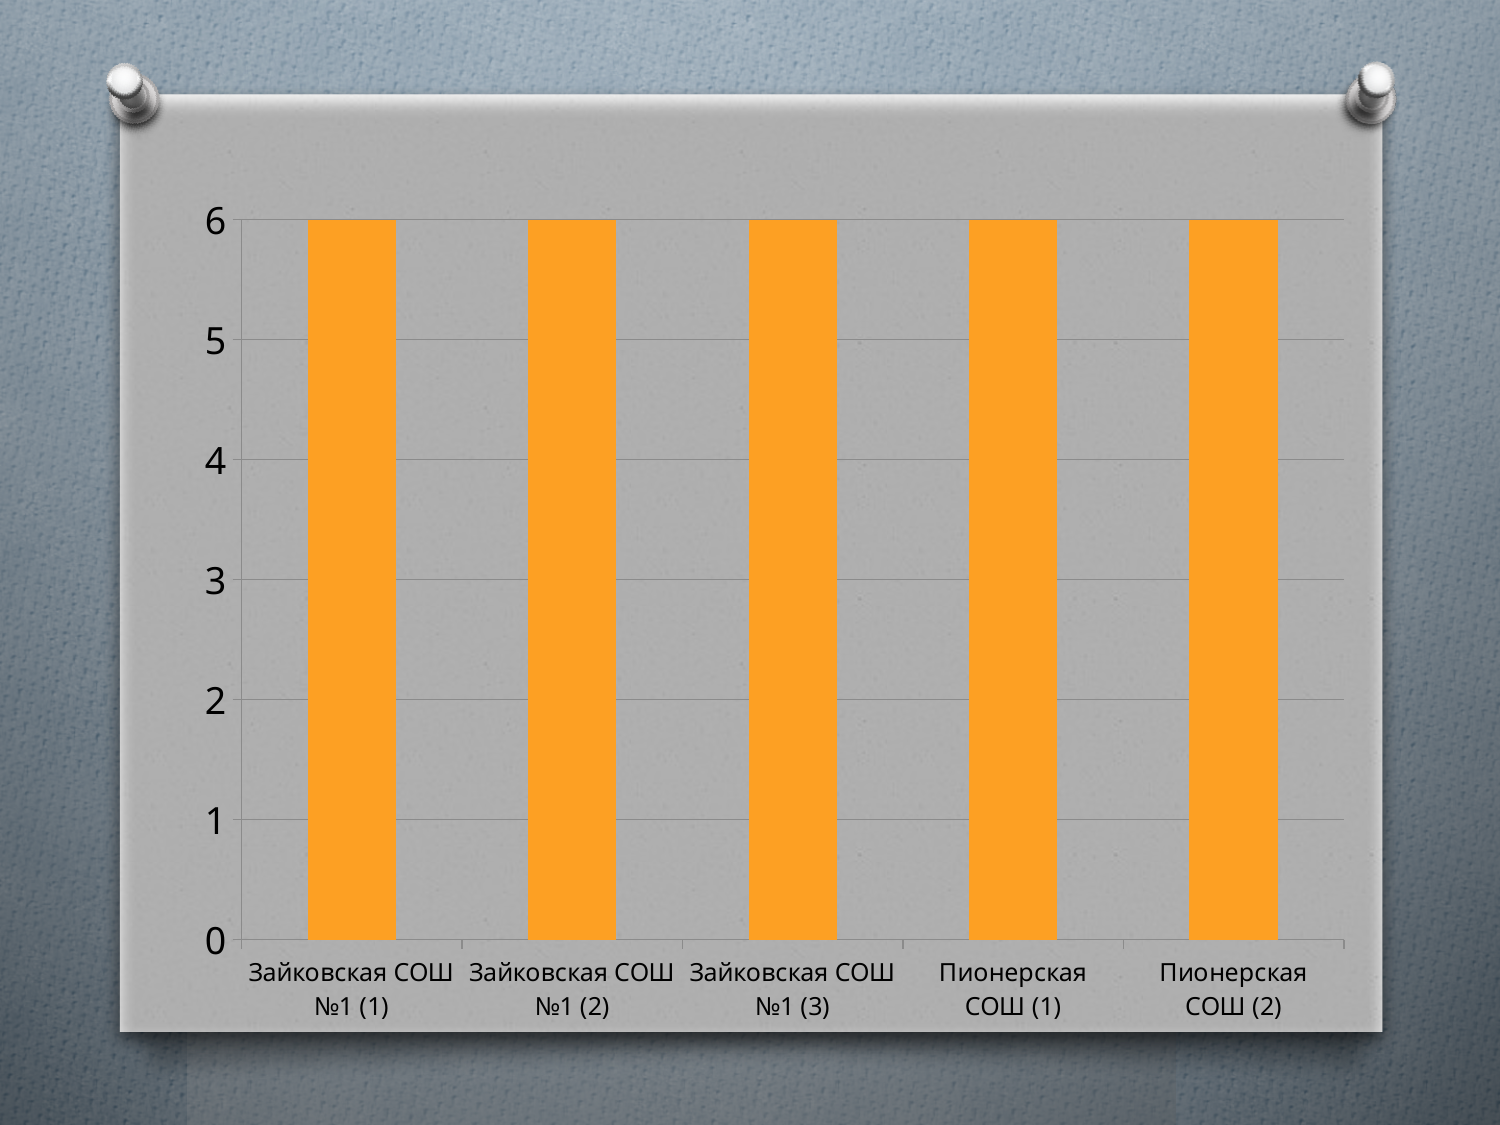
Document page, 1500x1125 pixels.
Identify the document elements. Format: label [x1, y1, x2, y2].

picture [1317, 35, 1439, 151]
picture [75, 29, 198, 153]
chart [170, 113, 1365, 1043]
